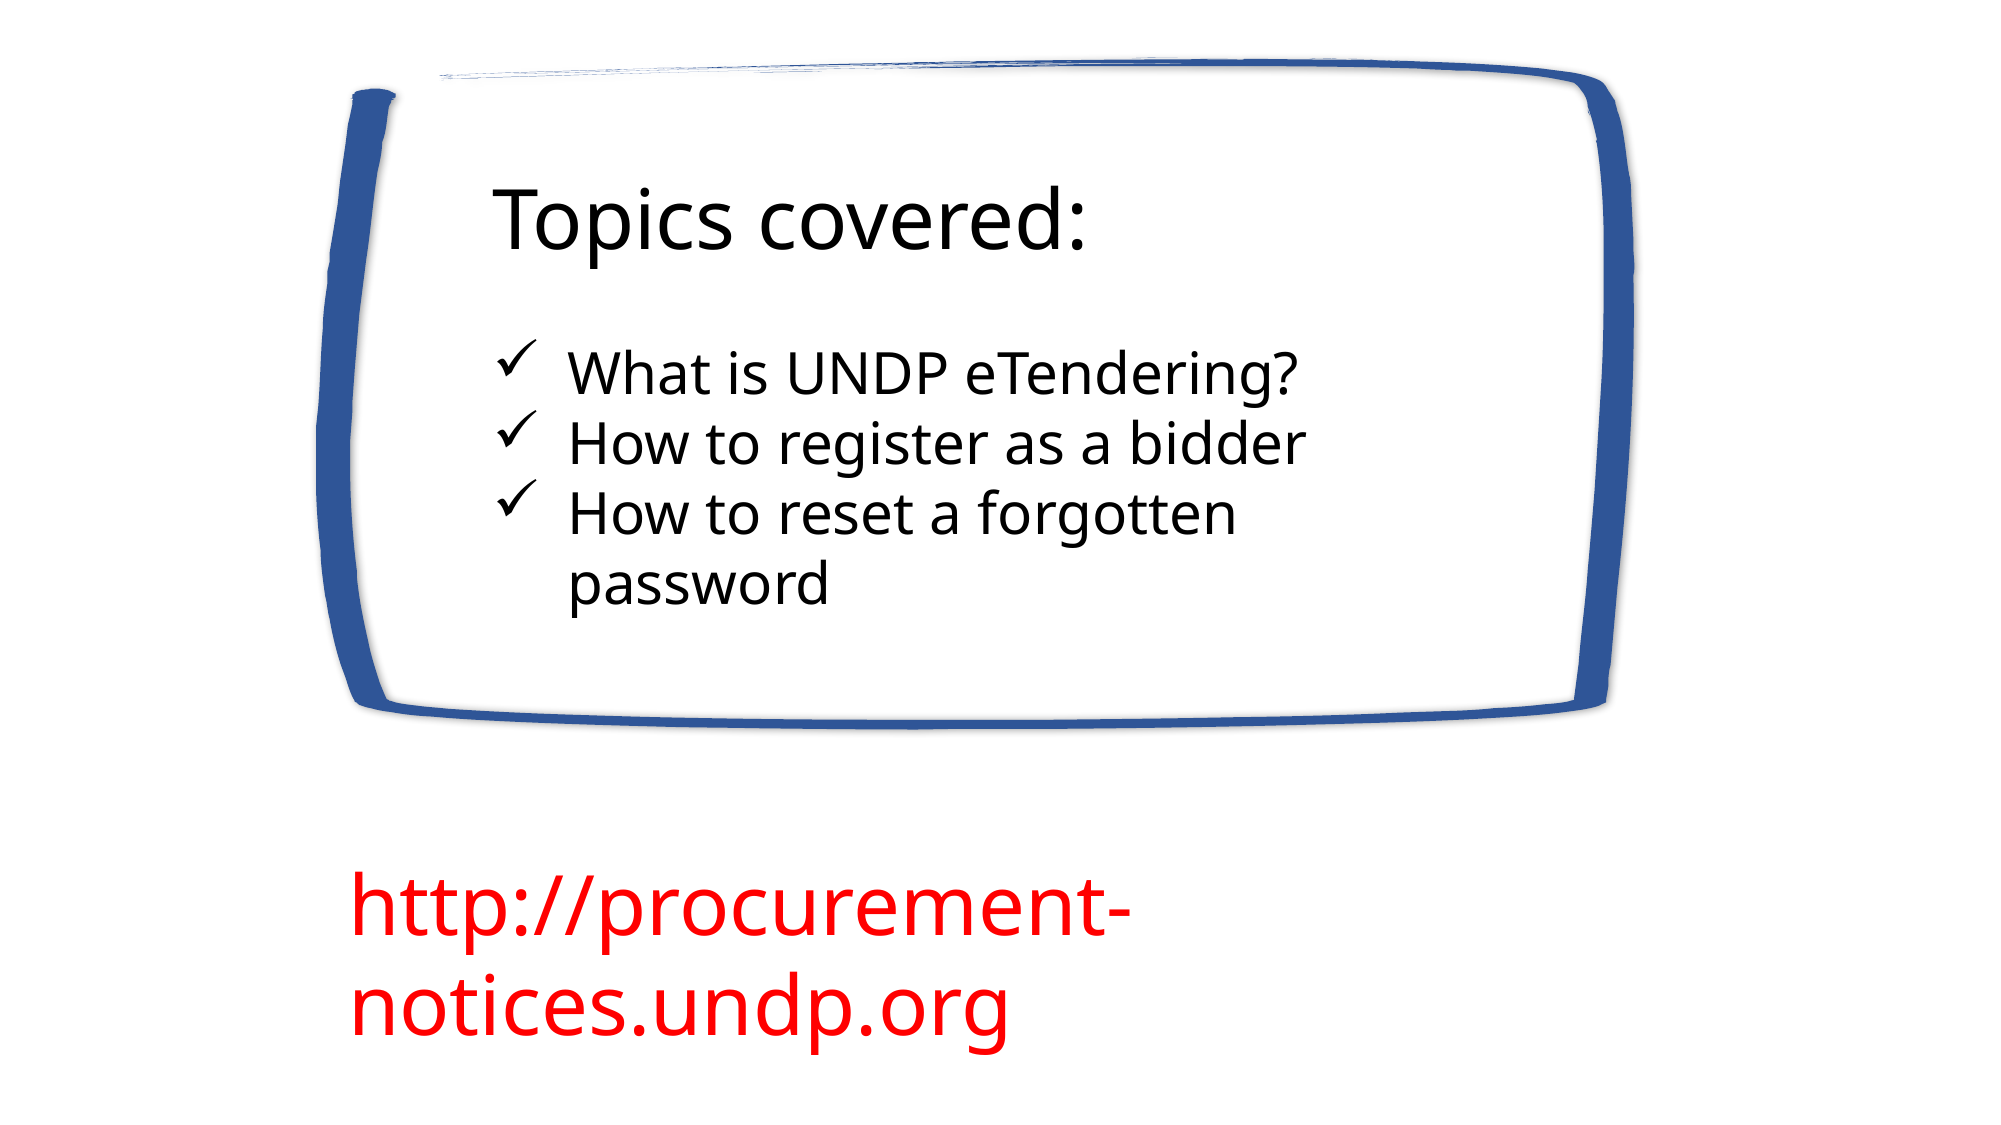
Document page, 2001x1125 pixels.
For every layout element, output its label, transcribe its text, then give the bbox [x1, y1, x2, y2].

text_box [315, 57, 1636, 730]
text_box http://procurement-notices.undp.org [333, 844, 1662, 1060]
